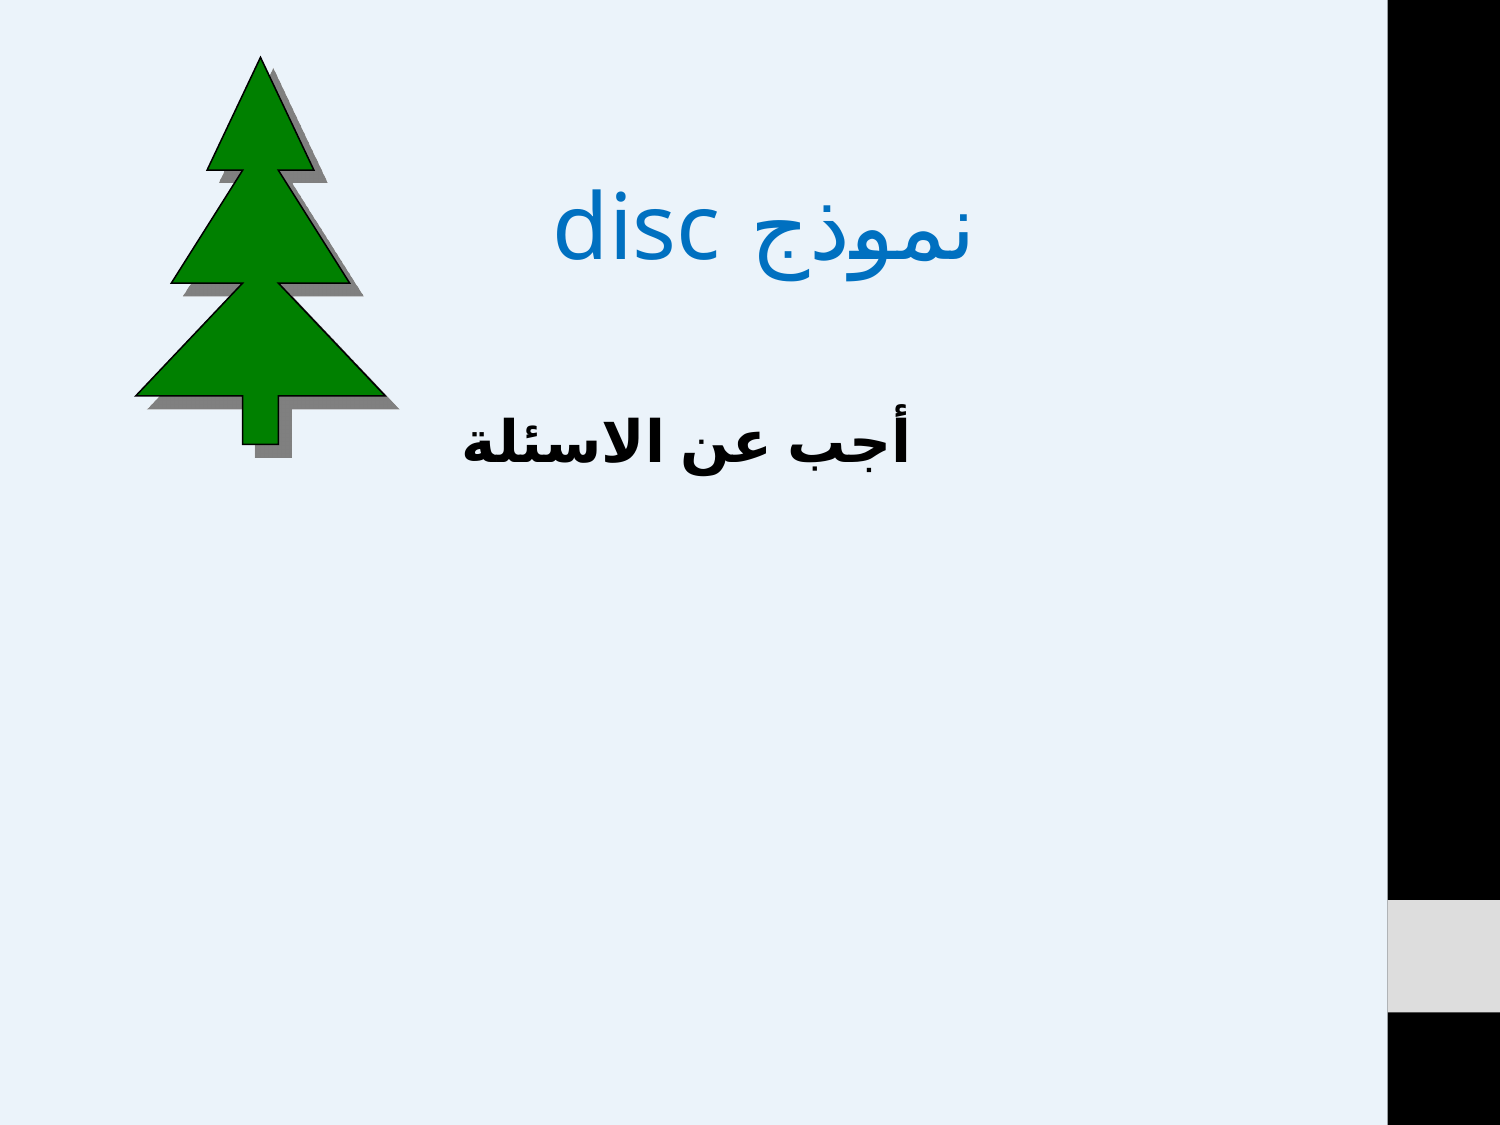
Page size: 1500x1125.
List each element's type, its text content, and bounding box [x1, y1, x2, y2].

text_box أجب عن الاسئلة [147, 397, 1211, 482]
text_box نموذج disc [292, 160, 1211, 286]
text_box [135, 57, 386, 445]
